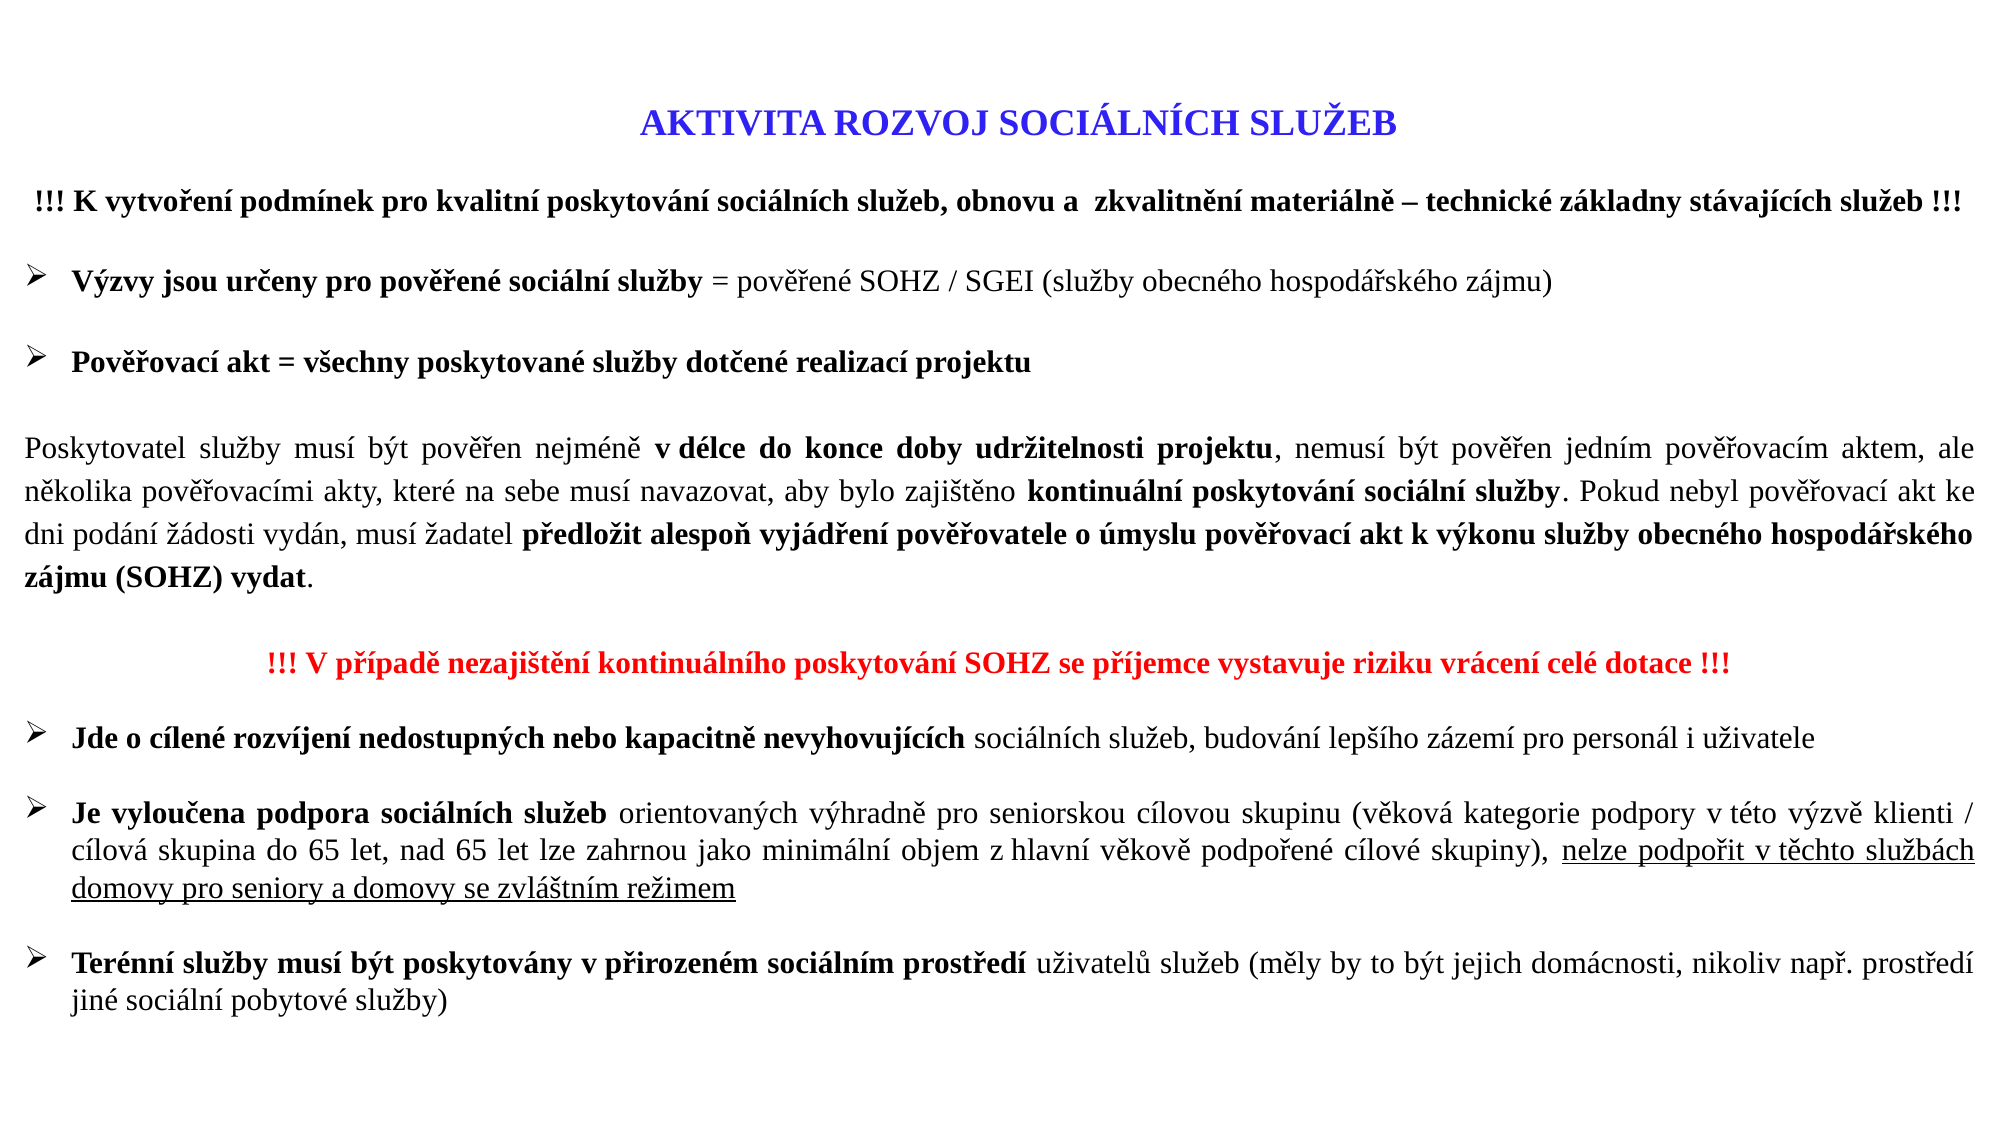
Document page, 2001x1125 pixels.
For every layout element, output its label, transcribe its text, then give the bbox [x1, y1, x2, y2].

text_box AKTIVITA ROZVOJ SOCIÁLNÍCH SLUŽEB !!! K vytvoření podmínek pro kvalitní poskytování sociálních služeb, obnovu a zkvalitnění materiálně – technické základny stávajících služeb !!! Výzvy jsou určeny pro pověřené sociální služby = pověřené SOHZ / SGEI (služby obecného hospodářského zájmu) Pověřovací akt = všechny poskytované služby dotčené realizací projektu Poskytovatel služby musí být pověřen nejméně v délce do konce doby udržitelnosti projektu, nemusí být pověřen jedním pověřovacím aktem, ale několika pověřovacími akty, které na sebe musí navazovat, aby bylo zajištěno kontinuální poskytování sociální služby. Pokud nebyl pověřovací akt ke dni podání žádosti vydán, musí žadatel předložit alespoň vyjádření pověřovatele o úmyslu pověřovací akt k výkonu služby obecného hospodářského zájmu (SOHZ) vydat. !!! V případě nezajištění kontinuálního poskytování SOHZ se příjemce vystavuje riziku vrácení celé dotace !!! Jde o cílené rozvíjení nedostupných nebo kapacitně nevyhovujících sociálních služeb, budování lepšího zázemí pro personál i uživatele Je vyloučena podpora sociálních služeb orientovaných výhradně pro seniorskou cílovou skupinu (věková kategorie podpory v této výzvě klienti / cílová skupina do 65 let, nad 65 let lze zahrnou jako minimální objem z hlavní věkově podpořené cílové skupiny), nelze podpořit v těchto službách domovy pro seniory a domovy se zvláštním režimem Terénní služby musí být poskytovány v přirozeném sociálním prostředí uživatelů služeb (měly by to být jejich domácnosti, nikoliv např. prostředí jiné sociální pobytové služby) [9, 90, 1991, 1025]
